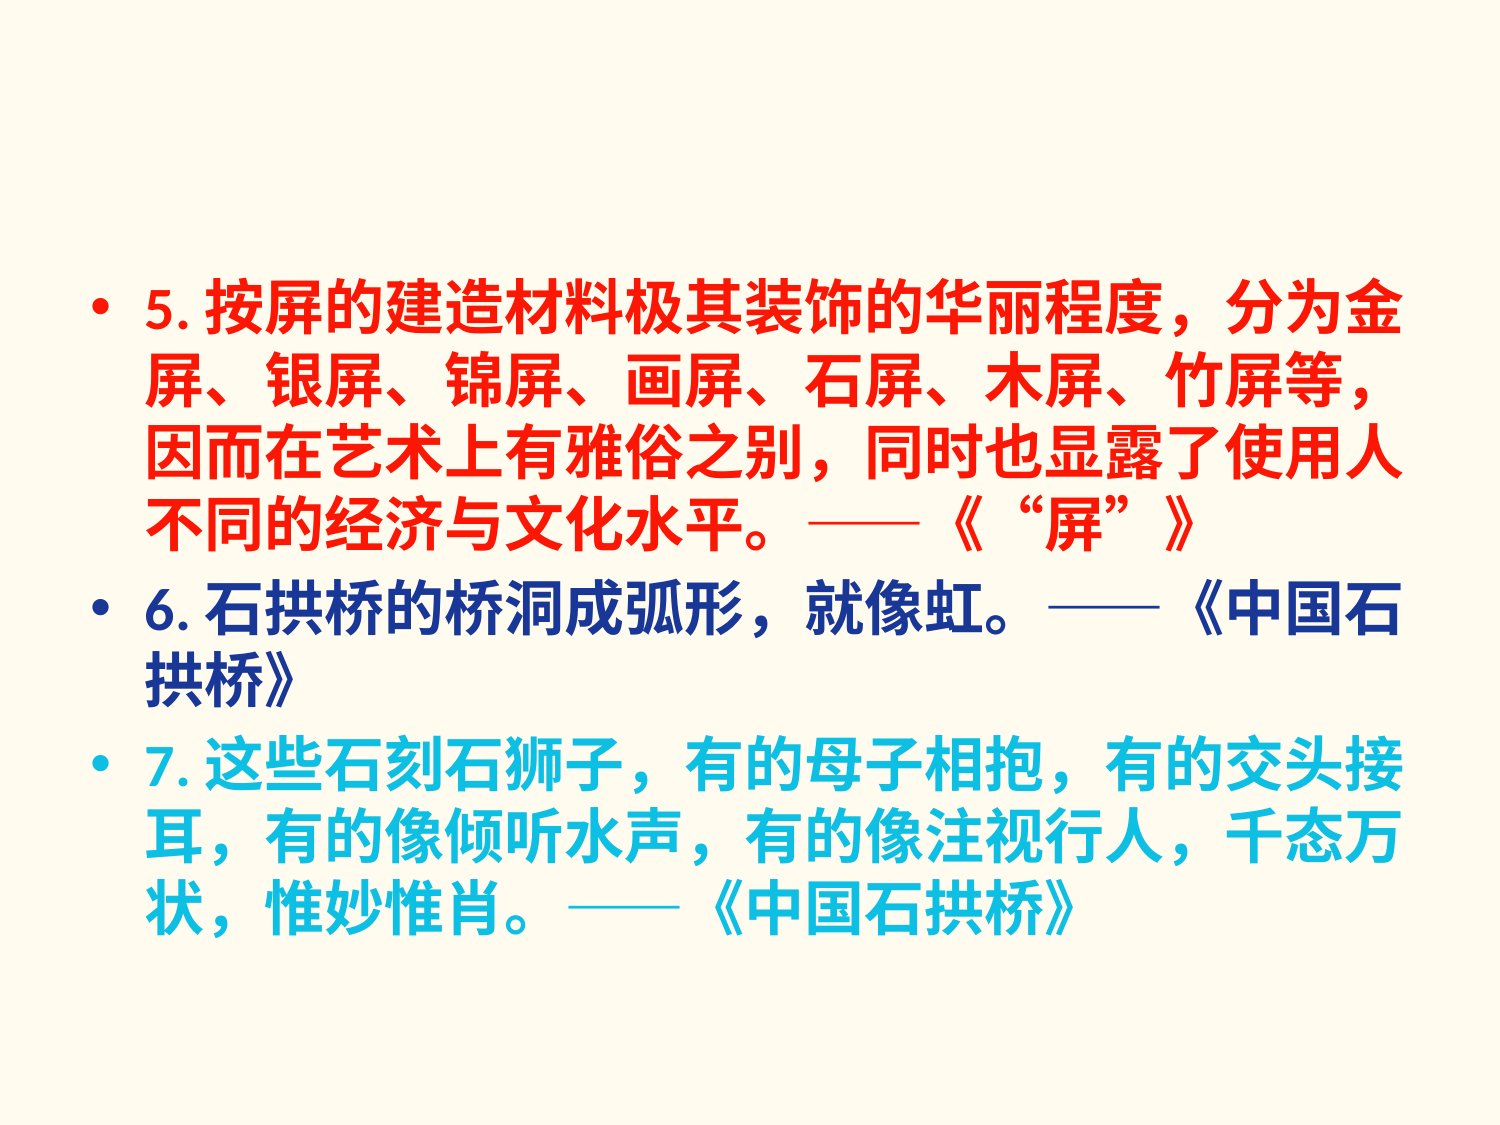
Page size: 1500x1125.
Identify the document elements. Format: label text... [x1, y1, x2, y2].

list 5.按屏的建造材料极其装饰的华丽程度，分为金屏、银屏、锦屏、画屏、石屏、木屏、竹屏等，因而在艺术上有雅俗之别，同时也显露了使用人不同的经济与文化水平。——《“屏”》 6.石拱桥的桥洞成弧形，就像虹。——《中国石拱桥》 7.这些石刻石狮子，有的母子相抱，有的交头接耳，有的像倾听水声，有的像注视行人，千态万状，惟妙惟肖。——《中国石拱桥》 [75, 262, 1425, 1005]
